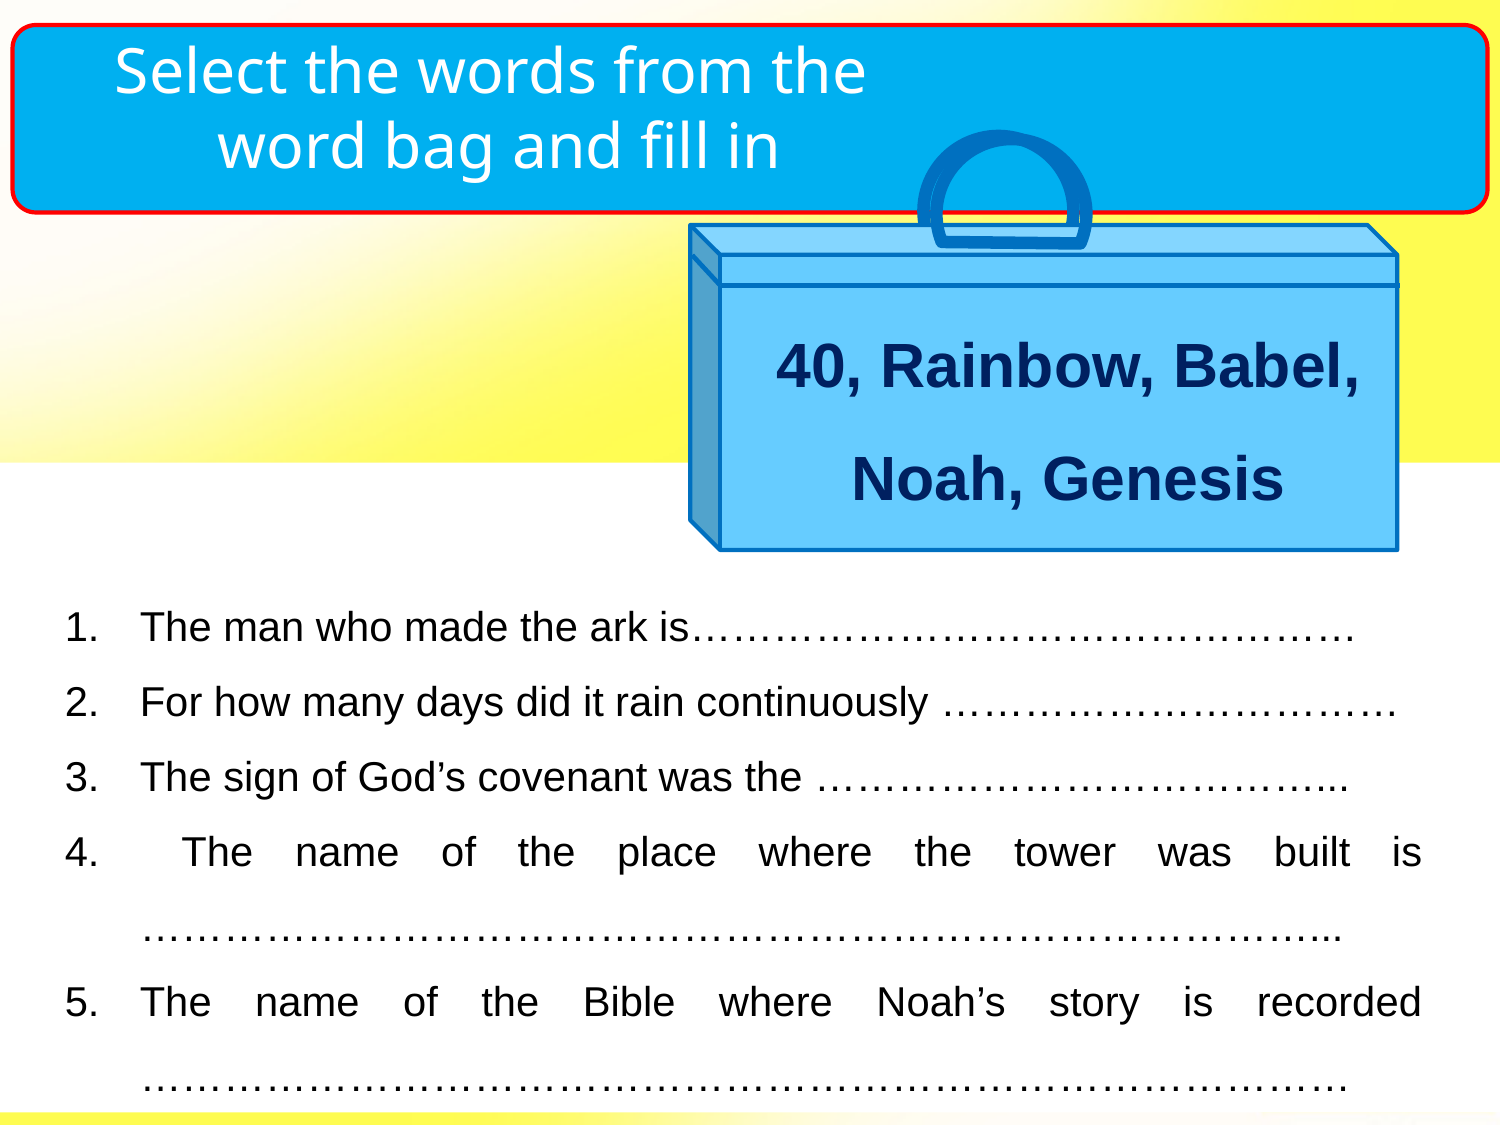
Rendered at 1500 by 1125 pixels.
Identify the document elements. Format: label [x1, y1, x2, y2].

text_box [690, 224, 1401, 551]
picture [0, 0, 1500, 1125]
